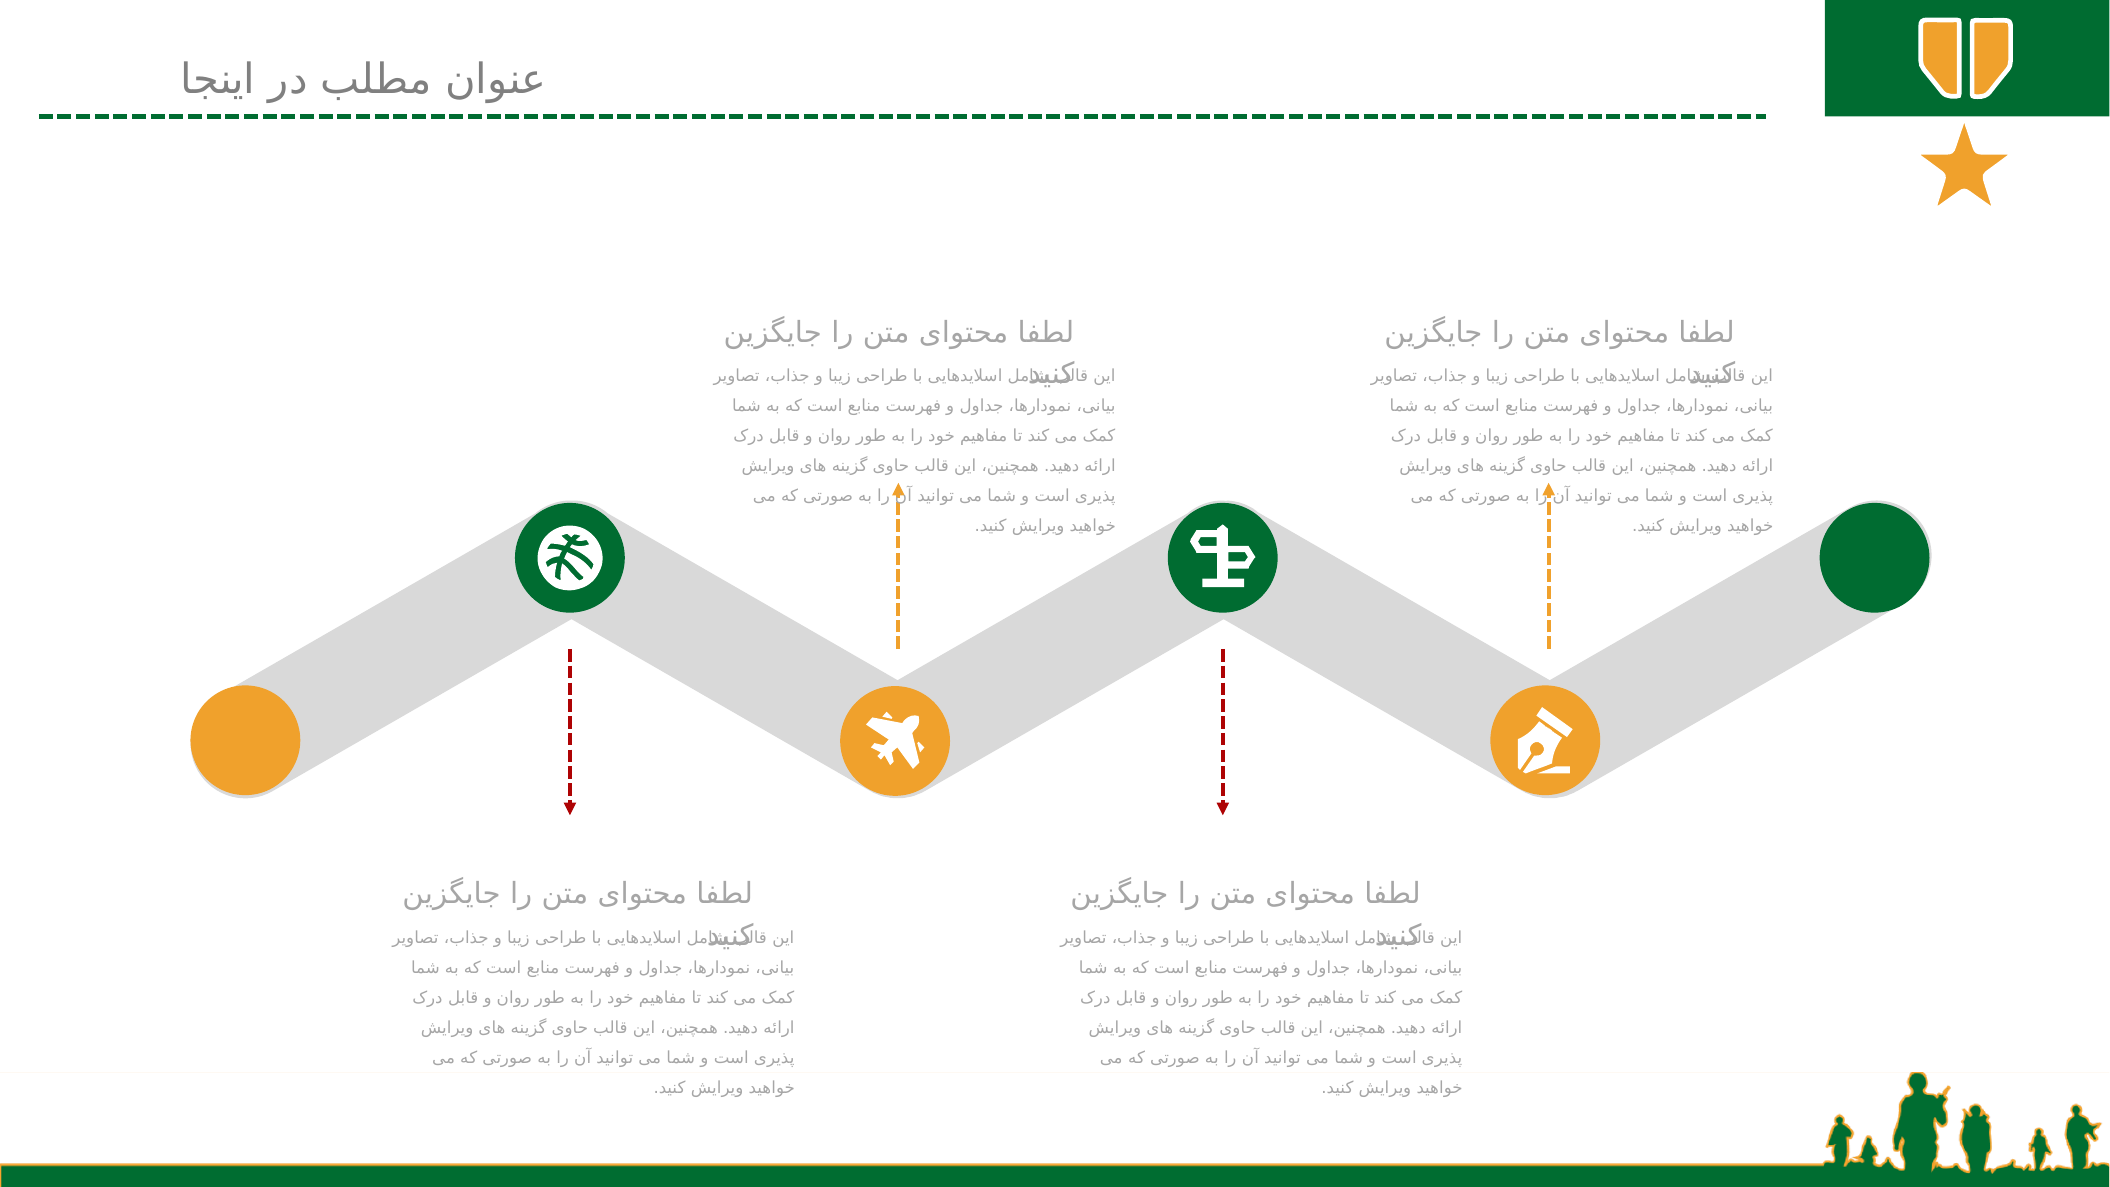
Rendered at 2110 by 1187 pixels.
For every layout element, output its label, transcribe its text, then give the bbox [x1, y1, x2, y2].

text_box عنوان مطلب در اینجا [59, 44, 563, 107]
text_box این قالب شامل اسلایدهایی با طراحی زیبا و جذاب، تصاویر بیانی، نمودارها، جداول و فهرست منابع است که به شما کمک می کند تا مفاهیم خود را به طور روان و قابل درک ارائه دهید. همچنین، این قالب حاوی گزینه های ویرایش پذیری است و شما می توانید آن را به صورتی که می خواهید ویرایش کنید. [1042, 1030, 1477, 1072]
picture [0, 1072, 2110, 1187]
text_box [190, 268, 1930, 1030]
text_box این قالب شامل اسلایدهایی با طراحی زیبا و جذاب، تصاویر بیانی، نمودارها، جداول و فهرست منابع است که به شما کمک می کند تا مفاهیم خود را به طور روان و قابل درک ارائه دهید. همچنین، این قالب حاوی گزینه های ویرایش پذیری است و شما می توانید آن را به صورتی که می خواهید ویرایش کنید. [374, 1030, 809, 1072]
